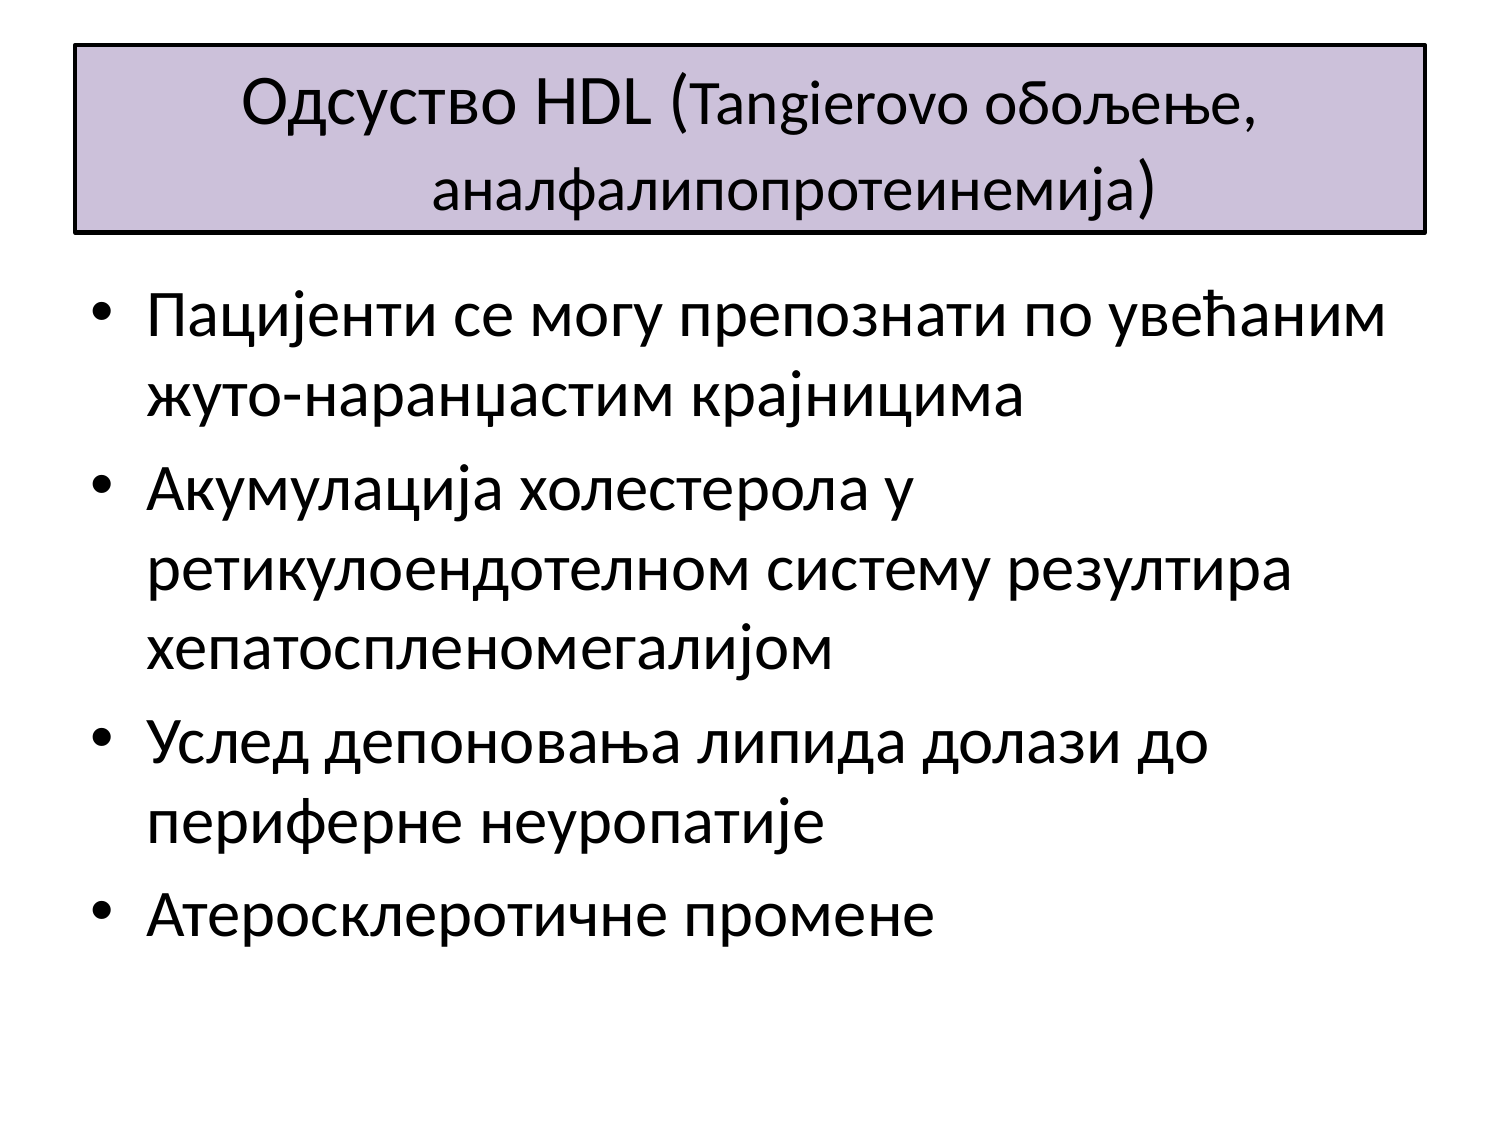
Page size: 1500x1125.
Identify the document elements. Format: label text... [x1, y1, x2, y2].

title Одсуство HDL (Tangierovo обољење, аналфалипопротеинемија) [73, 43, 1427, 235]
list Пацијенти се могу препознати по увећаним жуто-наранџастим крајницима Акумулација холестерола у ретикулоендотелном систему резултира хепатоспленомегалијом Услед депоновања липида долази до периферне неуропатије Атеросклеротичне промене [75, 262, 1425, 1005]
